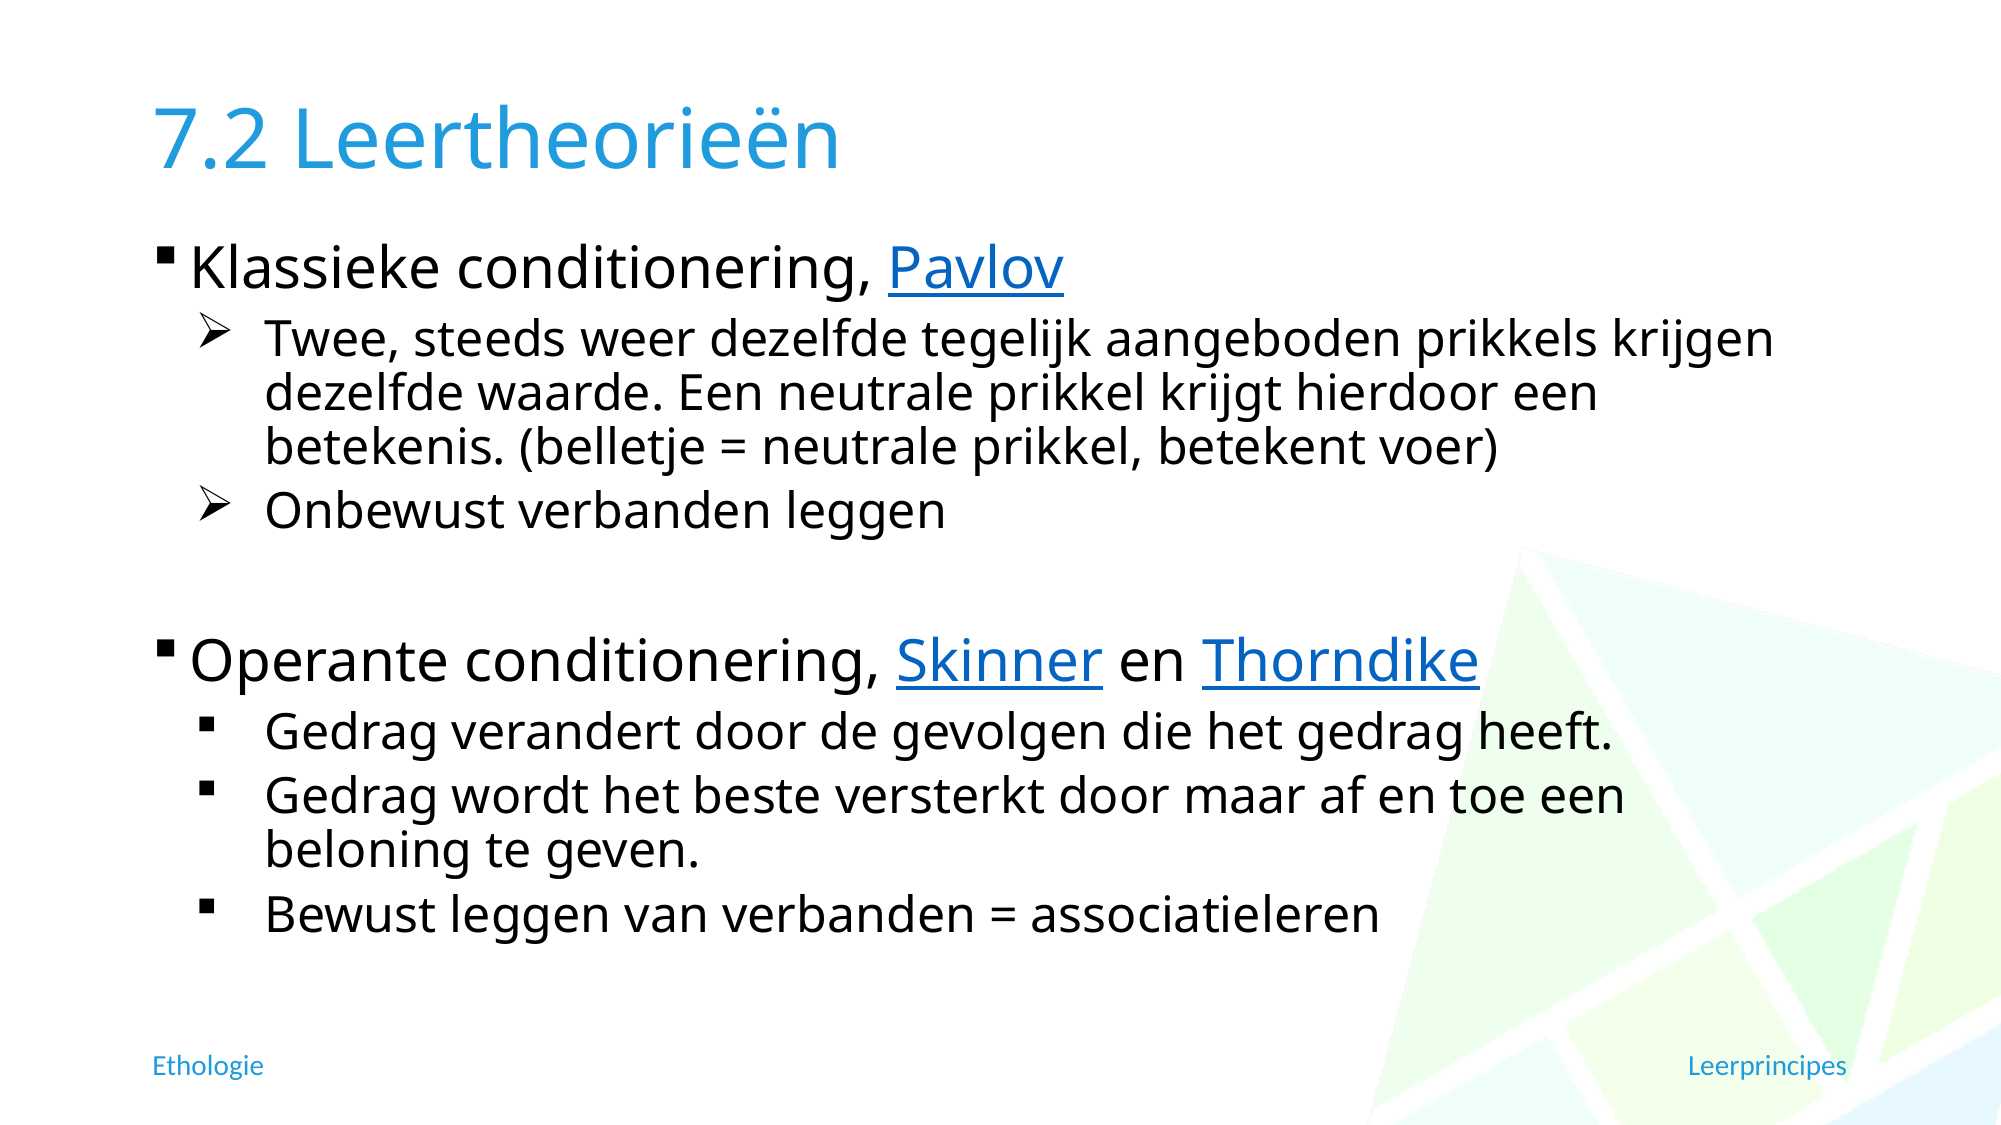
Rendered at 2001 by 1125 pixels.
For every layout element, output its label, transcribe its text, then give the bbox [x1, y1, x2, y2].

list Ethologie [137, 1042, 588, 1103]
title 7.2 Leertheorieën [137, 59, 1863, 223]
list Klassieke conditionering, Pavlov Twee, steeds weer dezelfde tegelijk aangeboden prikkels krijgen dezelfde waarde. Een neutrale prikkel krijgt hierdoor een betekenis. (belletje = neutrale prikkel, betekent voer) Onbewust verbanden leggen Operante conditionering, Skinner en Thorndike Gedrag verandert door de gevolgen die het gedrag heeft. Gedrag wordt het beste versterkt door maar af en toe een beloning te geven. Bewust leggen van verbanden = associatieleren [137, 223, 1863, 1014]
list Leerprincipes [1412, 1042, 1863, 1103]
